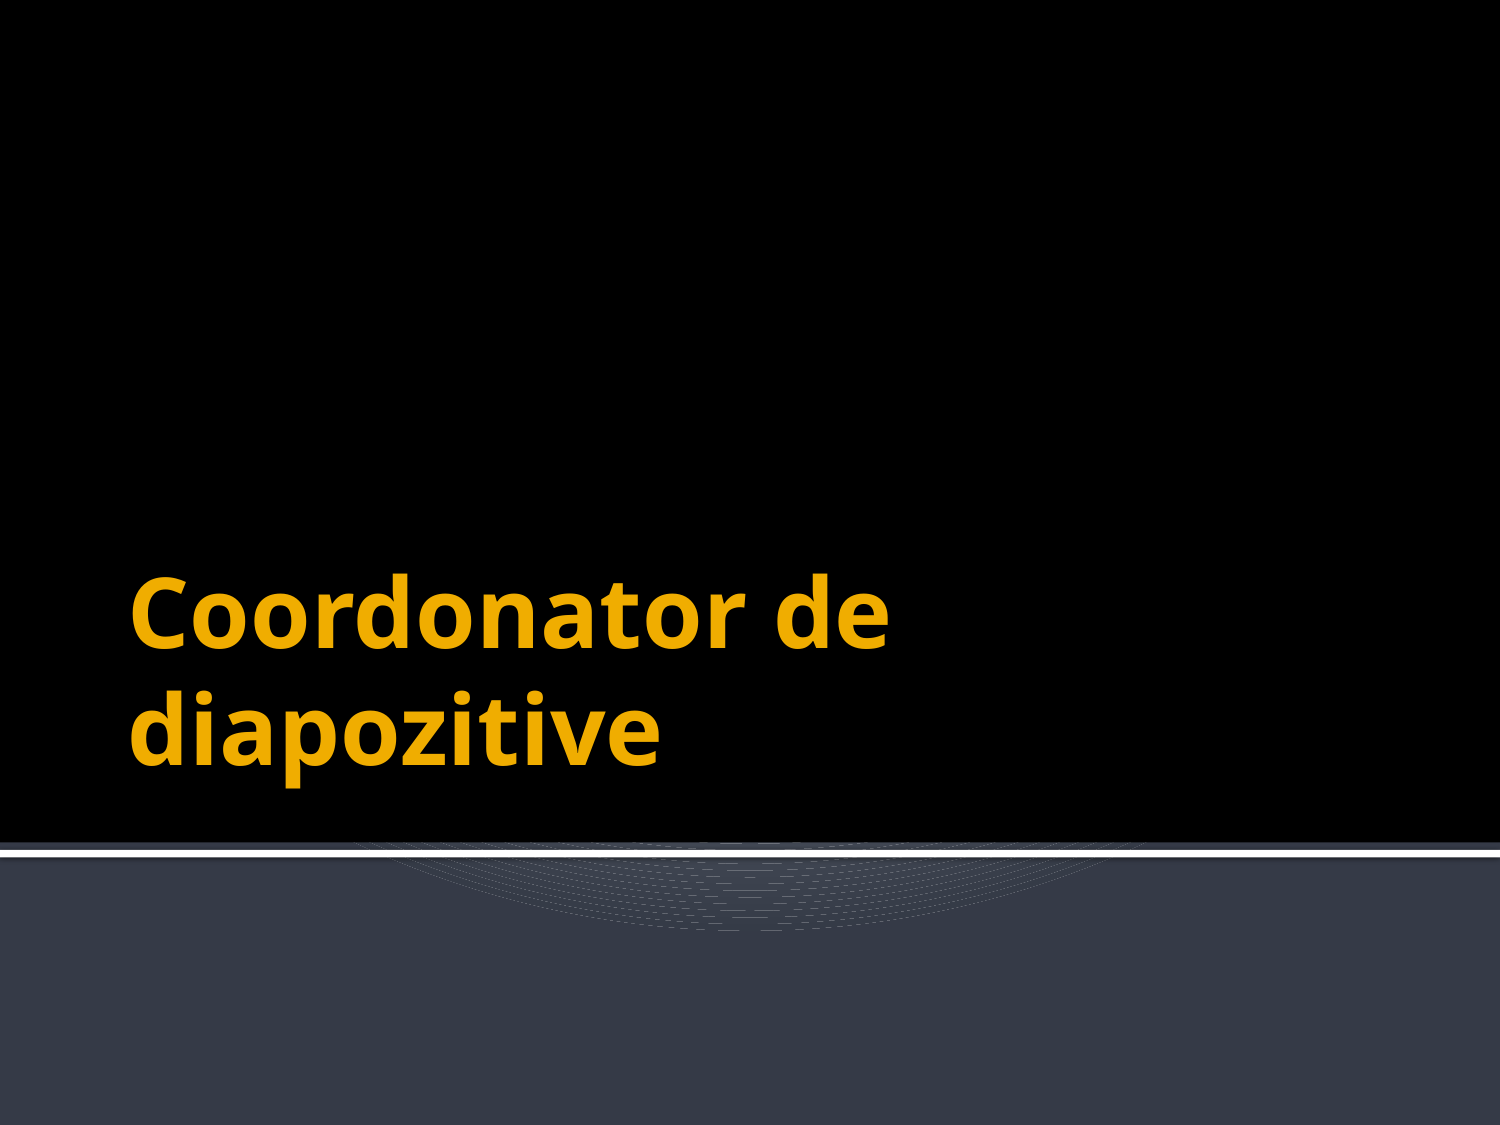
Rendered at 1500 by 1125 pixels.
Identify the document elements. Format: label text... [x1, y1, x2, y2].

title Coordonator de diapozitive [112, 550, 1438, 825]
